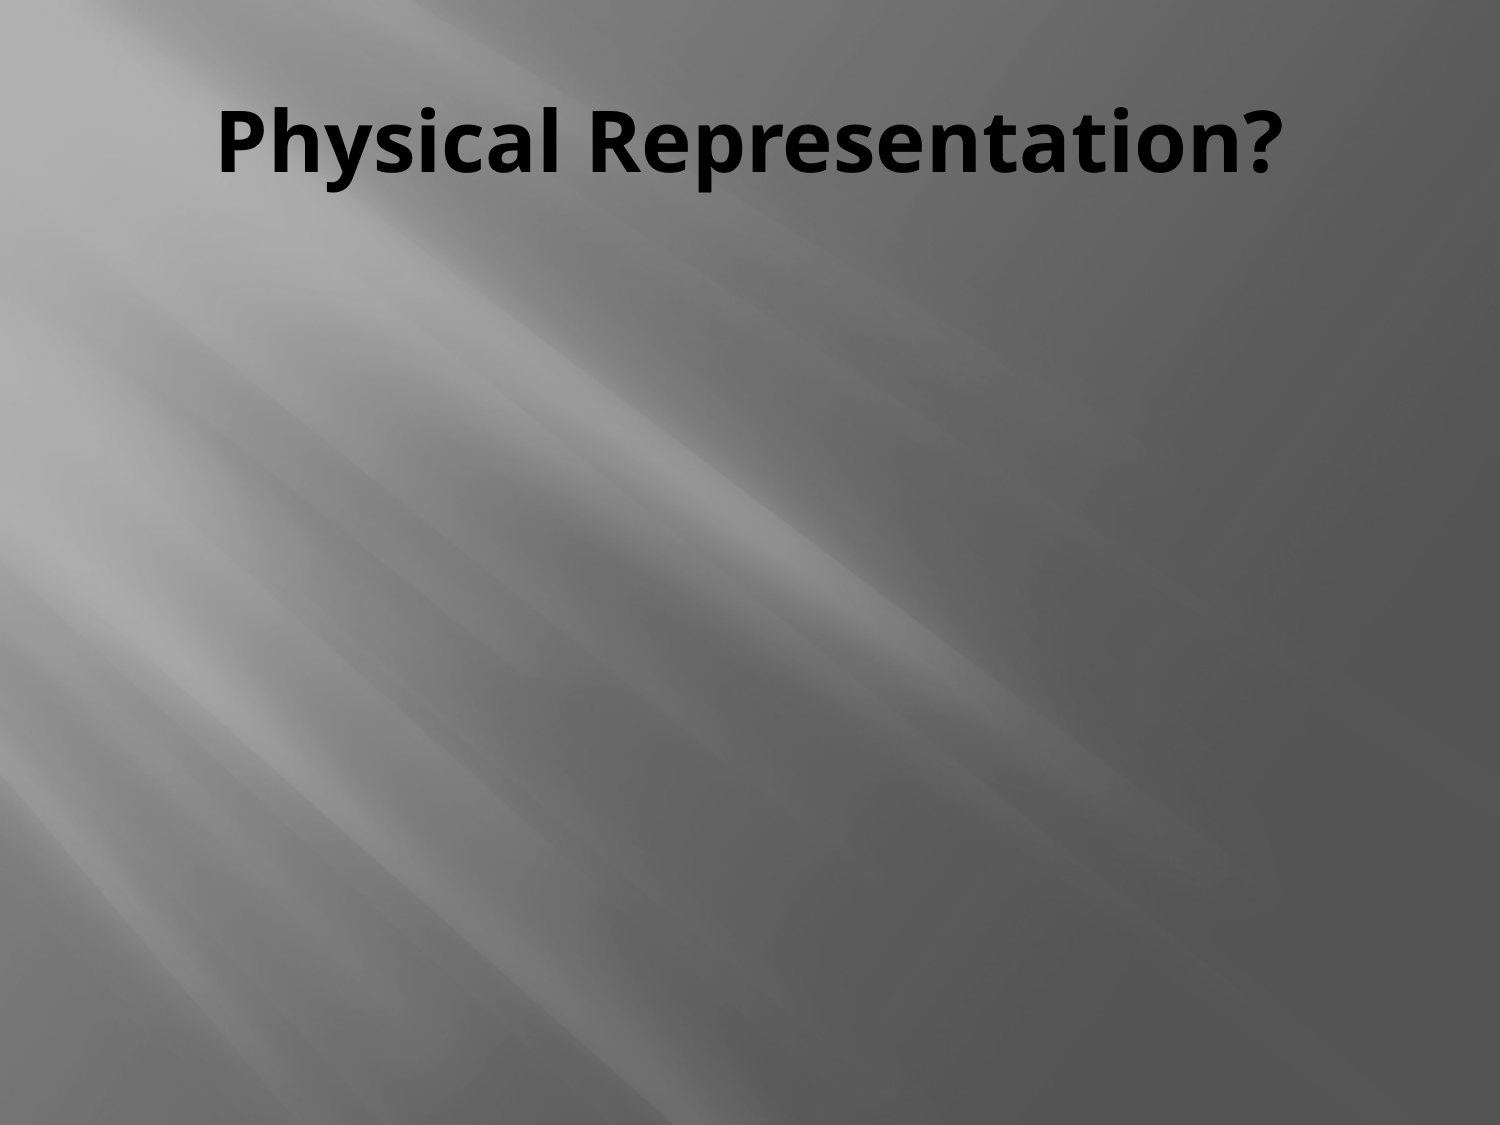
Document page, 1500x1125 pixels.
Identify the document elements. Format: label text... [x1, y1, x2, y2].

title Physical Representation? [75, 45, 1425, 233]
